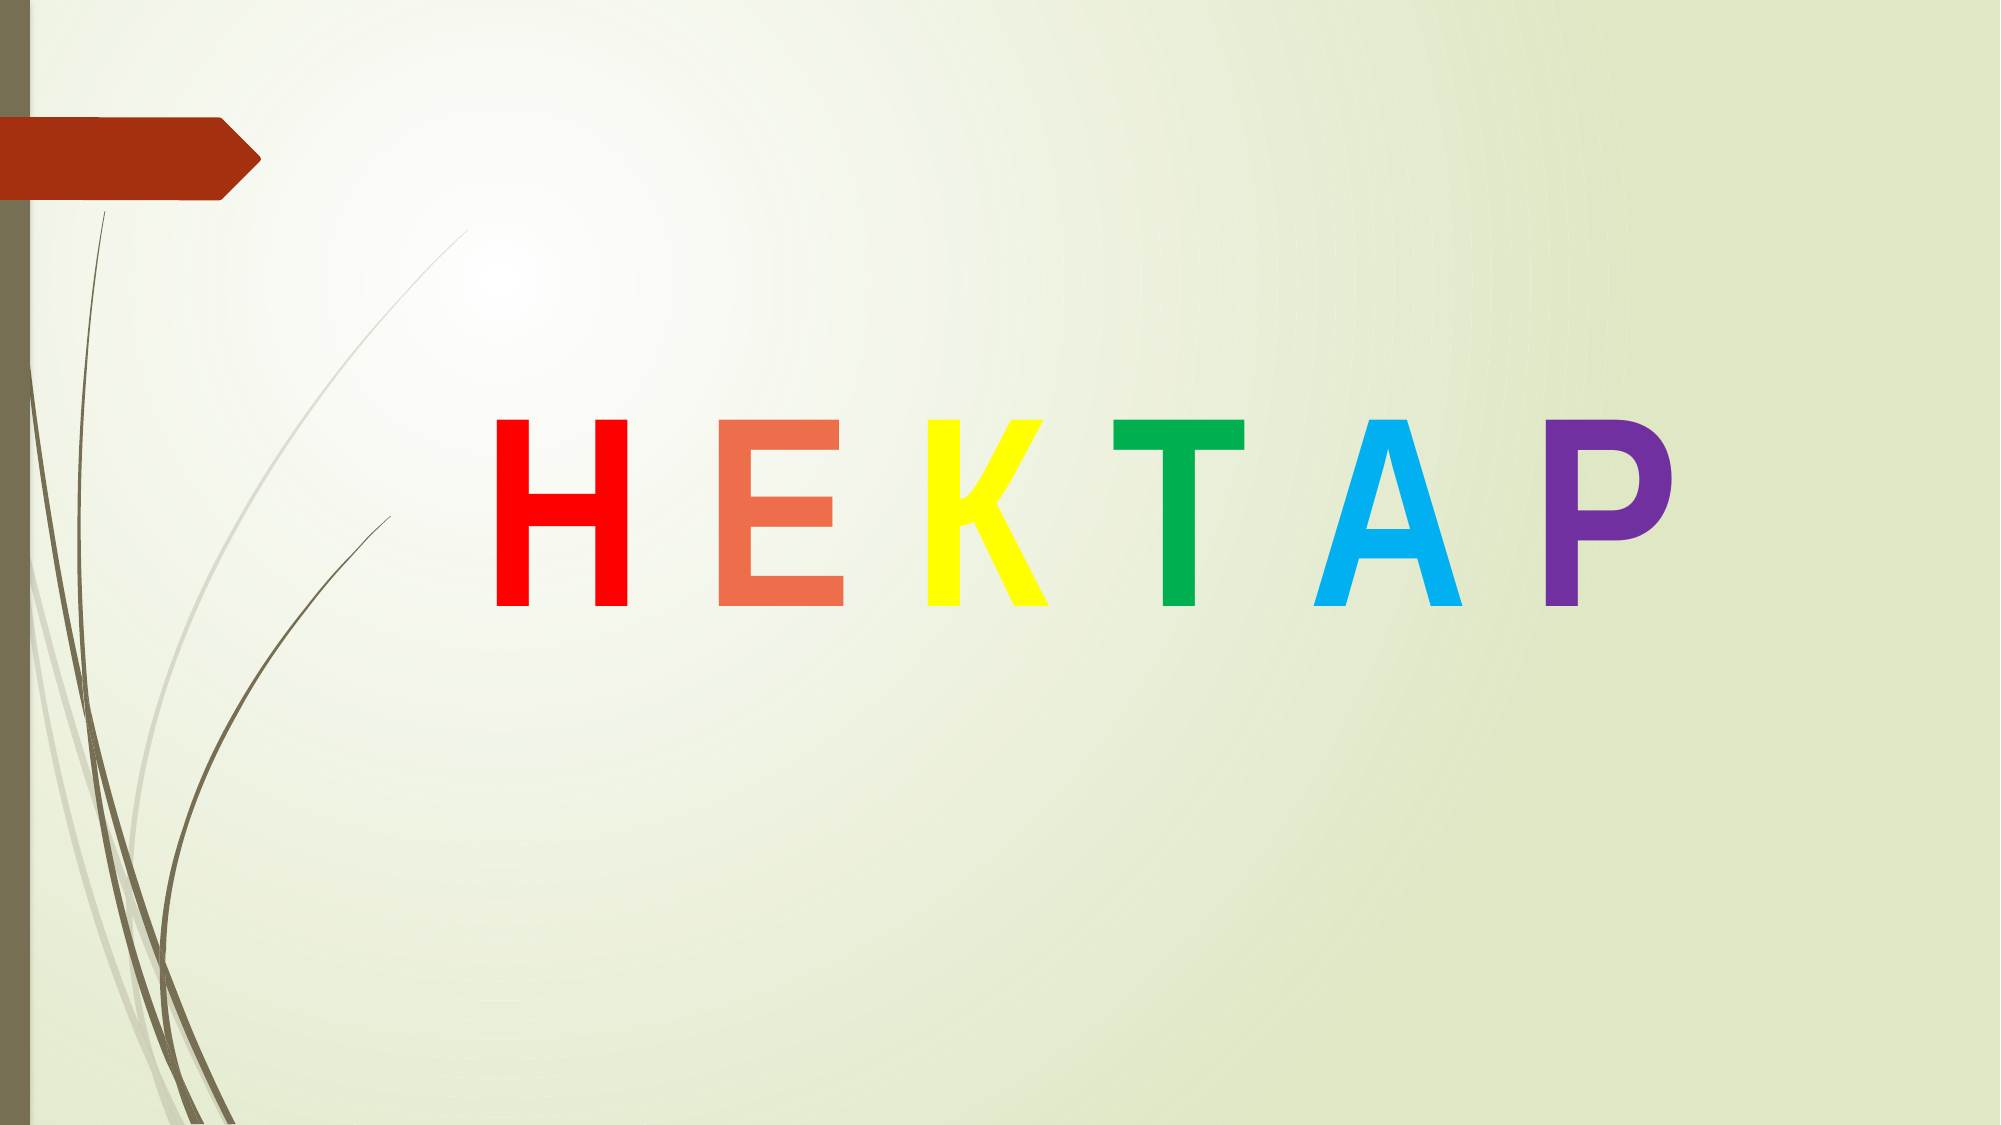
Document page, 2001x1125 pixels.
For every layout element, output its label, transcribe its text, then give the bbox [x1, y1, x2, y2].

text_box Н Е К Т А Р [355, 328, 1806, 668]
